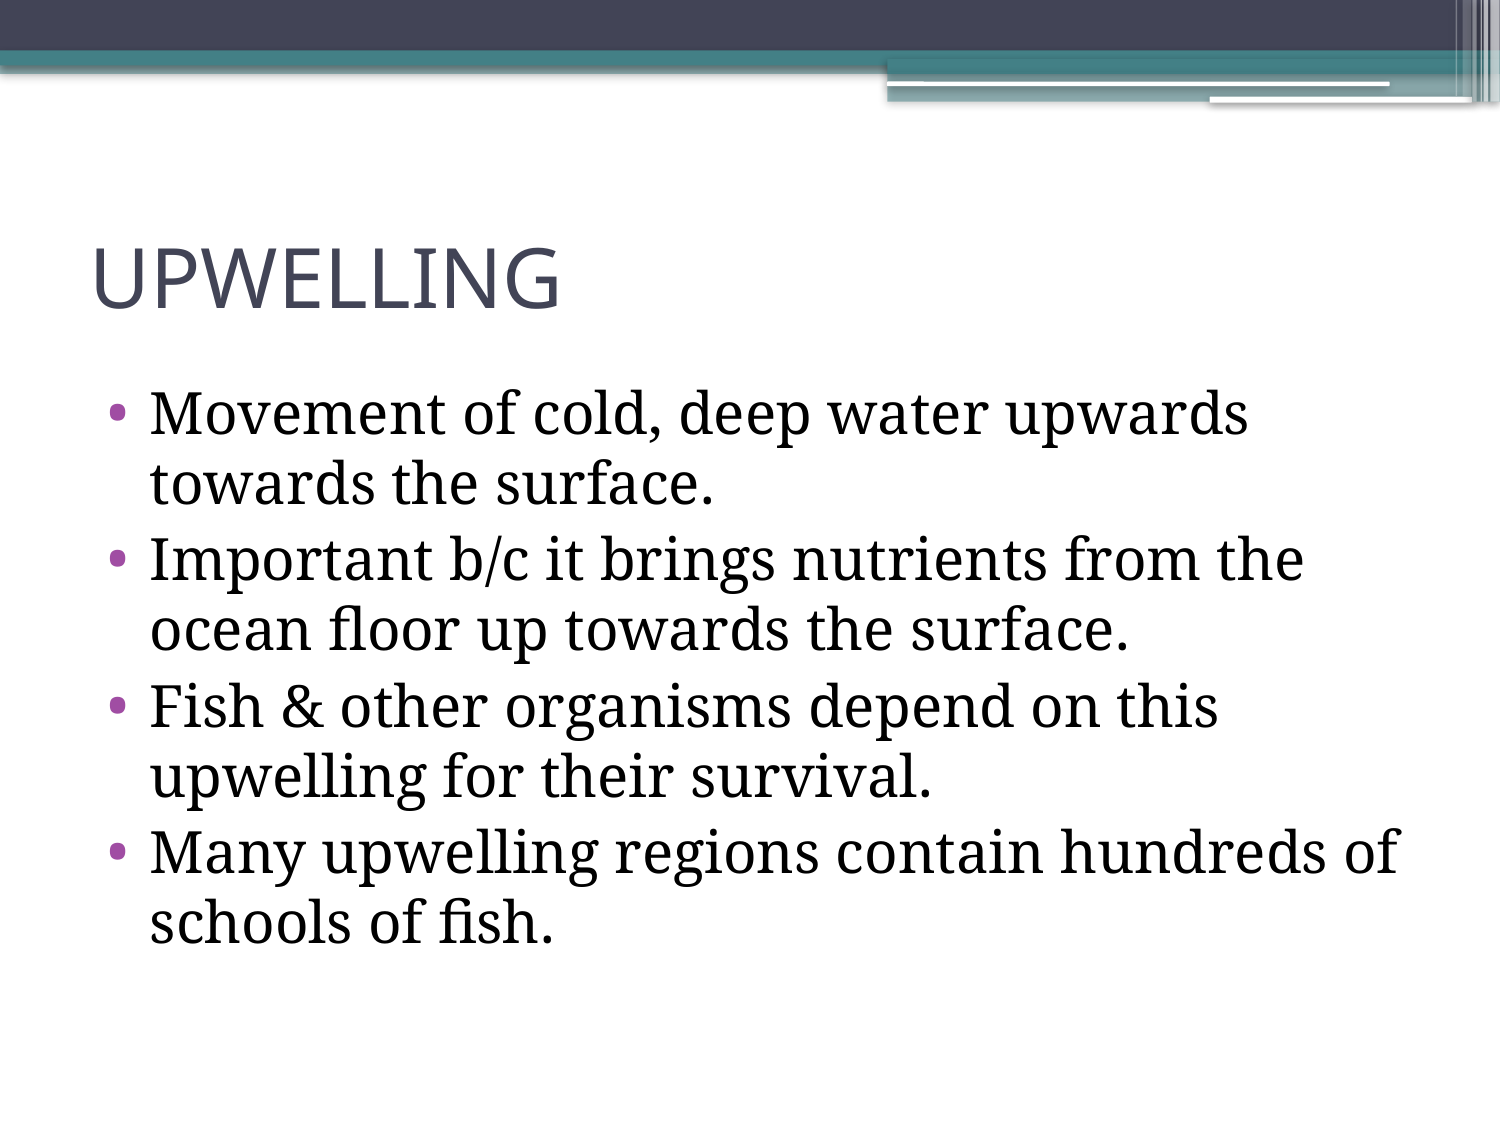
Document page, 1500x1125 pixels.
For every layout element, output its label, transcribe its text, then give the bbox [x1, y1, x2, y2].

title UPWELLING [75, 187, 1425, 363]
list Movement of cold, deep water upwards towards the surface. Important b/c it brings nutrients from the ocean floor up towards the surface. Fish & other organisms depend on this upwelling for their survival. Many upwelling regions contain hundreds of schools of fish. [75, 368, 1425, 1079]
